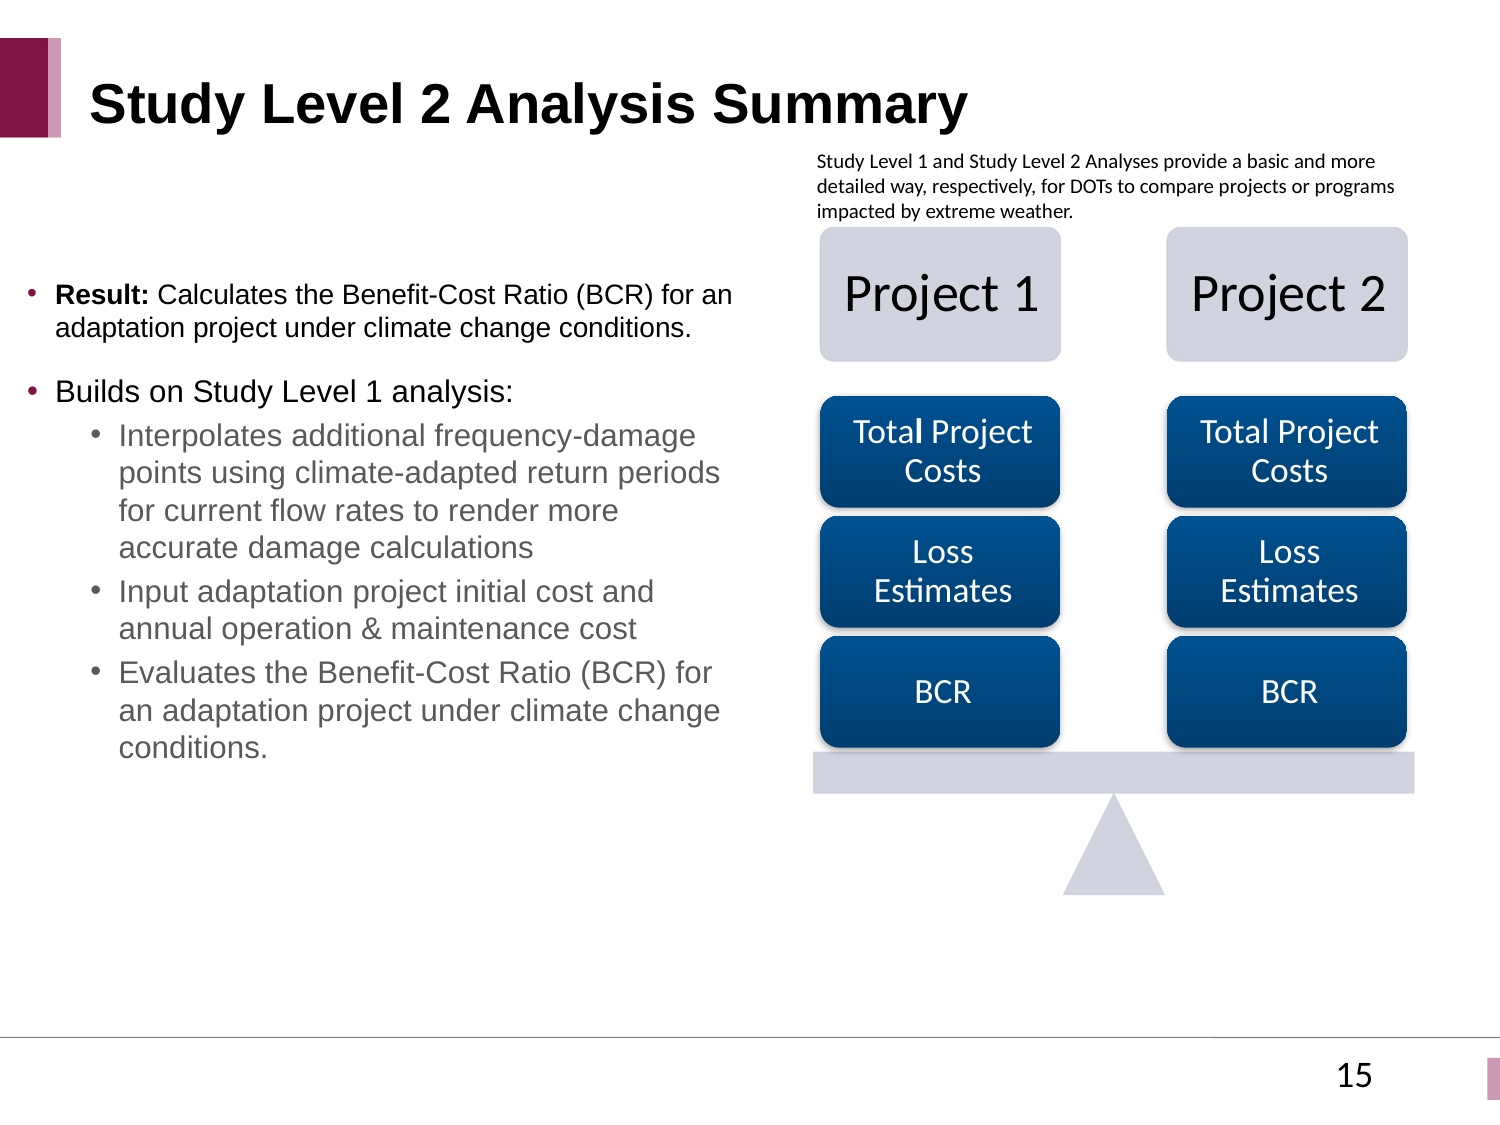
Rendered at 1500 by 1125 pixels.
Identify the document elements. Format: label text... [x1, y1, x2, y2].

list Result: Calculates the Benefit-Cost Ratio (BCR) for an adaptation project under climate change conditions. Builds on Study Level 1 analysis: Interpolates additional frequency-damage points using climate-adapted return periods for current flow rates to render more accurate damage calculations Input adaptation project initial cost and annual operation & maintenance cost Evaluates the Benefit-Cost Ratio (BCR) for an adaptation project under climate change conditions. [12, 268, 669, 854]
picture [0, 37, 63, 138]
slide_number 15 [1039, 1042, 1397, 1103]
title Study Level 2 Analysis Summary [74, 61, 1412, 140]
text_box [674, 227, 1500, 895]
text_box Study Level 1 and Study Level 2 Analyses provide a basic and more detailed way, respectively, for DOTs to compare projects or programs impacted by extreme weather. [802, 140, 1426, 226]
